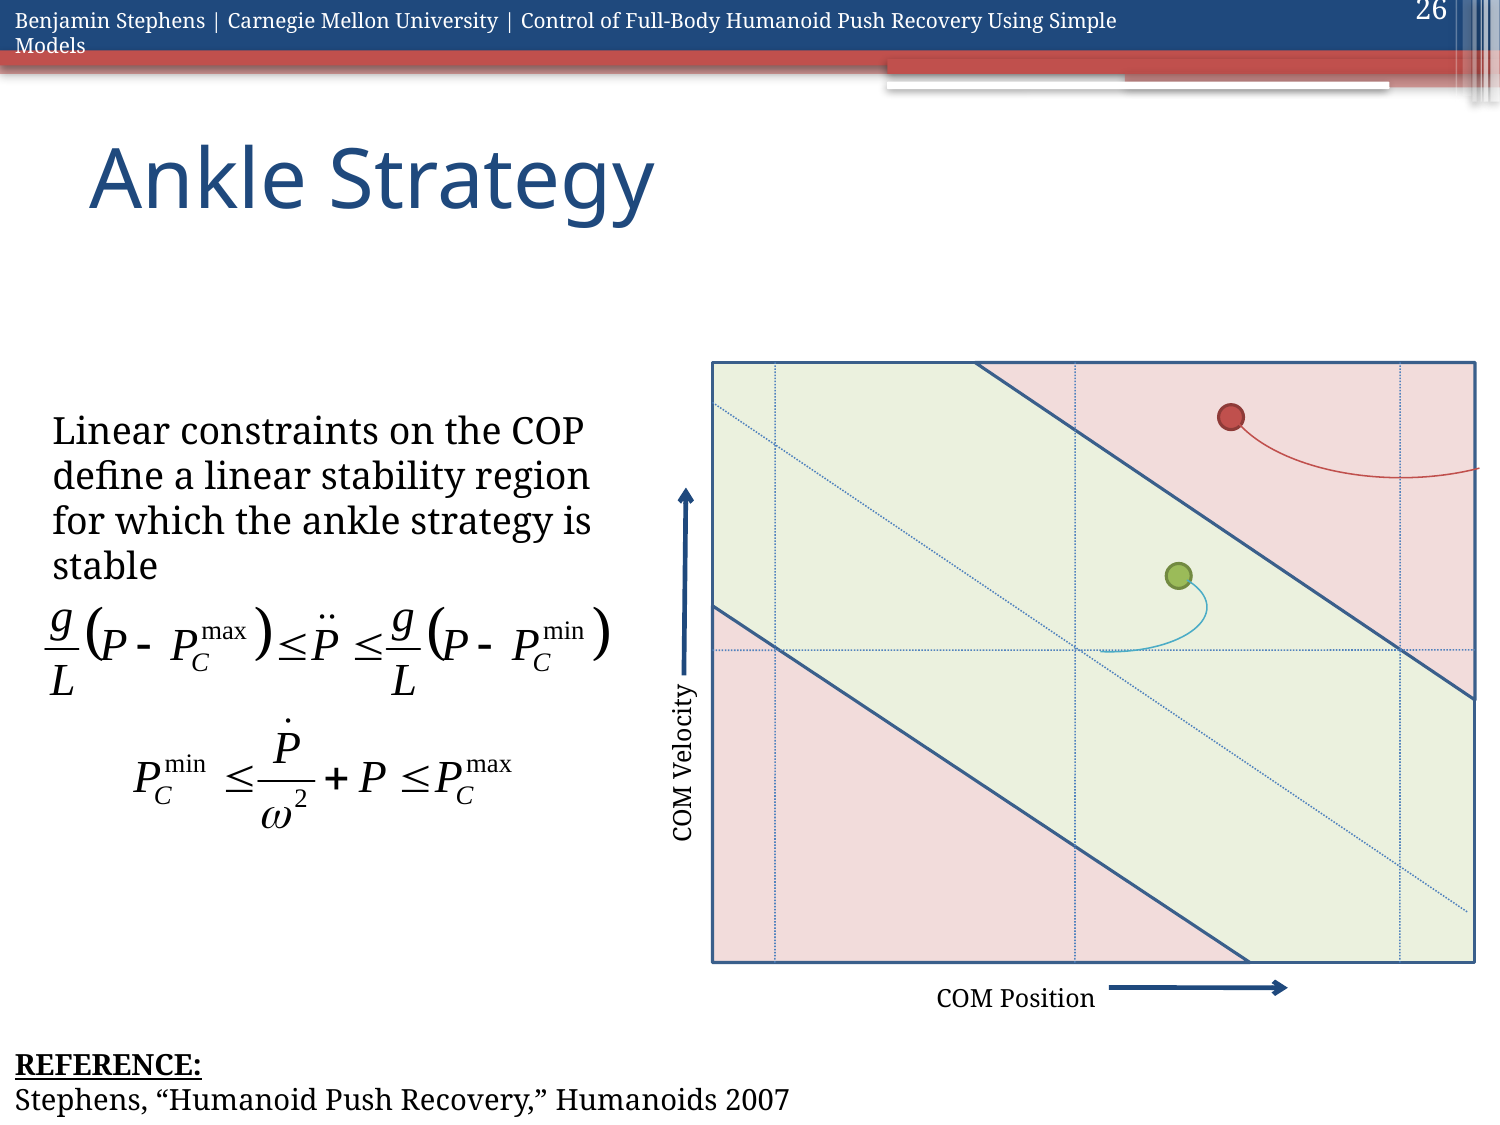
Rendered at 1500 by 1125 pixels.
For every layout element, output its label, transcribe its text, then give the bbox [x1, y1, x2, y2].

text_box [711, 361, 1024, 401]
text_box [710, 921, 1252, 965]
text_box [973, 360, 1477, 464]
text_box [37, 587, 611, 707]
text_box Linear constraints on the COP define a linear stability region for which the ankle strategy is stable [37, 399, 638, 585]
text_box REFERENCE: Stephens, “Humanoid Push Recovery,” Humanoids 2007 [0, 1039, 1350, 1124]
text_box [1475, 463, 1480, 471]
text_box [124, 712, 523, 839]
text_box COM Velocity [658, 673, 704, 858]
title Ankle Strategy [75, 87, 1425, 263]
slide_number 26 [1374, 0, 1463, 38]
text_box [712, 673, 1469, 913]
text_box [1195, 702, 1476, 964]
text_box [712, 402, 1469, 649]
text_box [1304, 382, 1417, 399]
text_box COM Position [921, 975, 1128, 1020]
